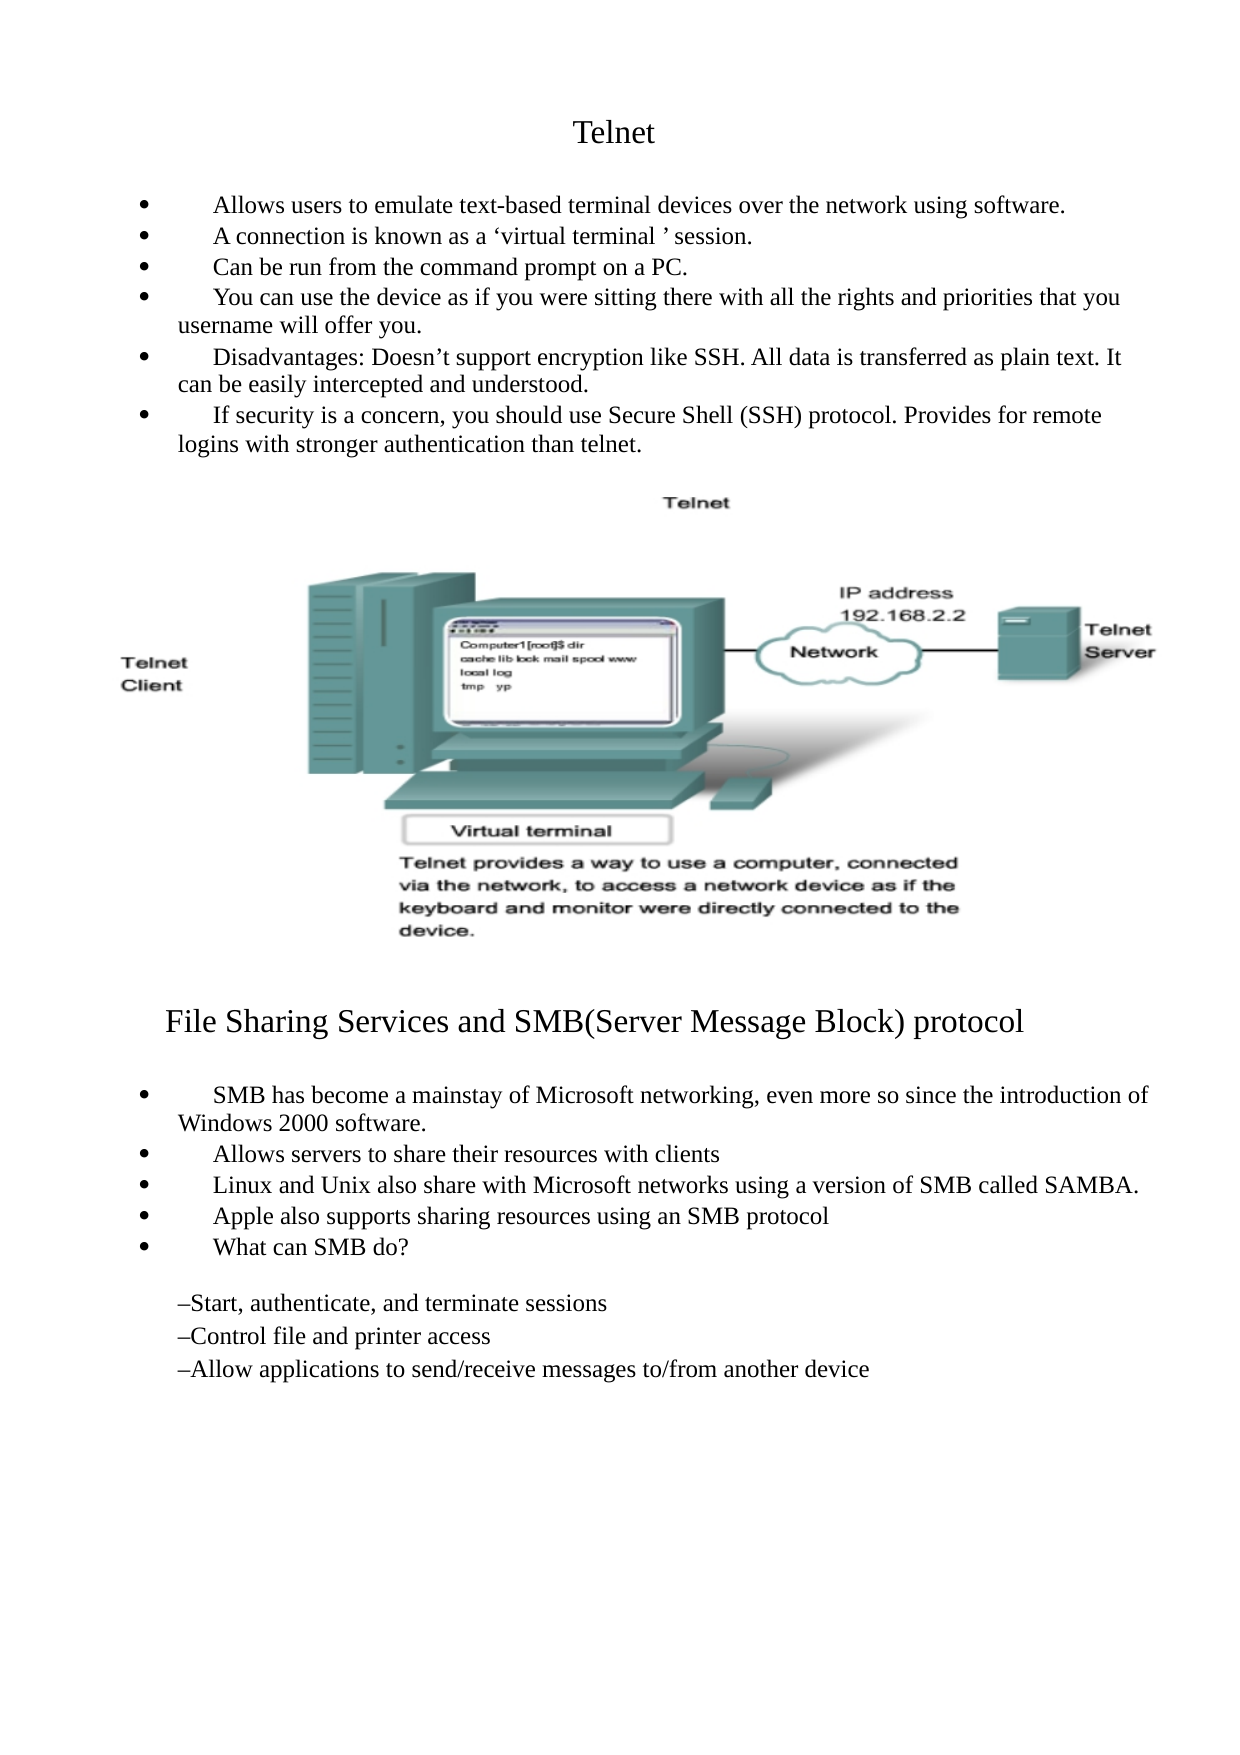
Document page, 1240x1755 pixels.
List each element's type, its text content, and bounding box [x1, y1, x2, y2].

text_box Telnet  Allows users to emulate text-based terminal devices over the network using software.  A connection is known as a ‘virtual terminal ’ session.  Can be run from the command prompt on a PC.  You can use the device as if you were sitting there with all the rights and priorities that you username will offer you.  Disadvantages: Doesn’t support encryption like SSH. All data is transferred as plain text. It can be easily intercepted and understood.  If security is a concern, you should use Secure Shell (SSH) protocol. Provides for remote logins with stronger authentication than telnet. File Sharing Services and SMB(Server Message Block) protocol  SMB has become a mainstay of Microsoft networking, even more so since the introduction of Windows 2000 software.  Allows servers to share their resources with clients  Linux and Unix also share with Microsoft networks using a version of SMB called SAMBA.  Apple also supports sharing resources using an SMB protocol  What can SMB do? –Start, authenticate, and terminate sessions –Control file and printer access –Allow applications to send/receive messages to/from another device [140, 111, 1150, 484]
picture [112, 485, 1171, 943]
text_box Telnet  Allows users to emulate text-based terminal devices over the network using software.  A connection is known as a ‘virtual terminal ’ session.  Can be run from the command prompt on a PC.  You can use the device as if you were sitting there with all the rights and priorities that you username will offer you.  Disadvantages: Doesn’t support encryption like SSH. All data is transferred as plain text. It can be easily intercepted and understood.  If security is a concern, you should use Secure Shell (SSH) protocol. Provides for remote logins with stronger authentication than telnet. File Sharing Services and SMB(Server Message Block) protocol  SMB has become a mainstay of Microsoft networking, even more so since the introduction of Windows 2000 software.  Allows servers to share their resources with clients  Linux and Unix also share with Microsoft networks using a version of SMB called SAMBA.  Apple also supports sharing resources using an SMB protocol  What can SMB do? –Start, authenticate, and terminate sessions –Control file and printer access –Allow applications to send/receive messages to/from another device [140, 952, 1150, 1383]
